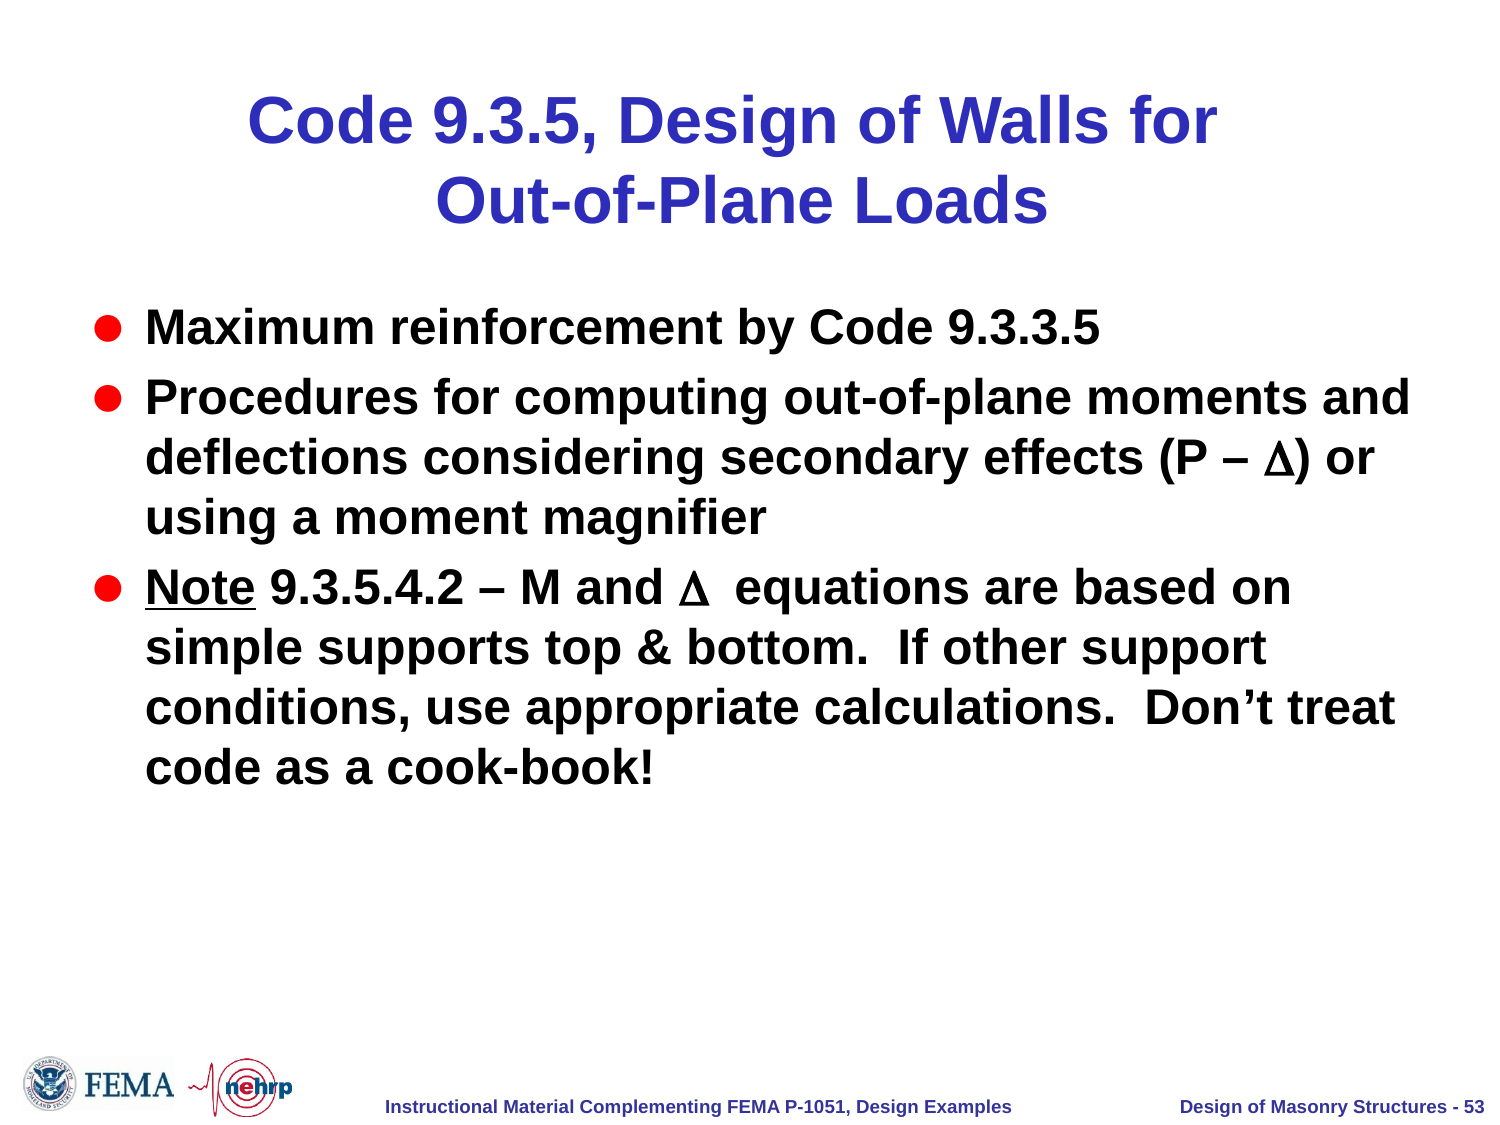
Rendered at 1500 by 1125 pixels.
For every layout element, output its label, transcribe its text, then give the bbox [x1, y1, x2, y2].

slide_number Design of Masonry Structures - 53 [1042, 1077, 1500, 1125]
picture [188, 1058, 292, 1117]
picture [23, 1056, 174, 1111]
footer Instructional Material Complementing FEMA P-1051, Design Examples [337, 1087, 1042, 1125]
list Maximum reinforcement by Code 9.3.3.5 Procedures for computing out-of-plane moments and deflections considering secondary effects (P – D) or using a moment magnifier Note 9.3.5.4.2 – M and D equations are based on simple supports top & bottom. If other support conditions, use appropriate calculations. Don’t treat code as a cook-book! [75, 287, 1469, 888]
title Code 9.3.5, Design of Walls for Out-of-Plane Loads [53, 40, 1432, 244]
